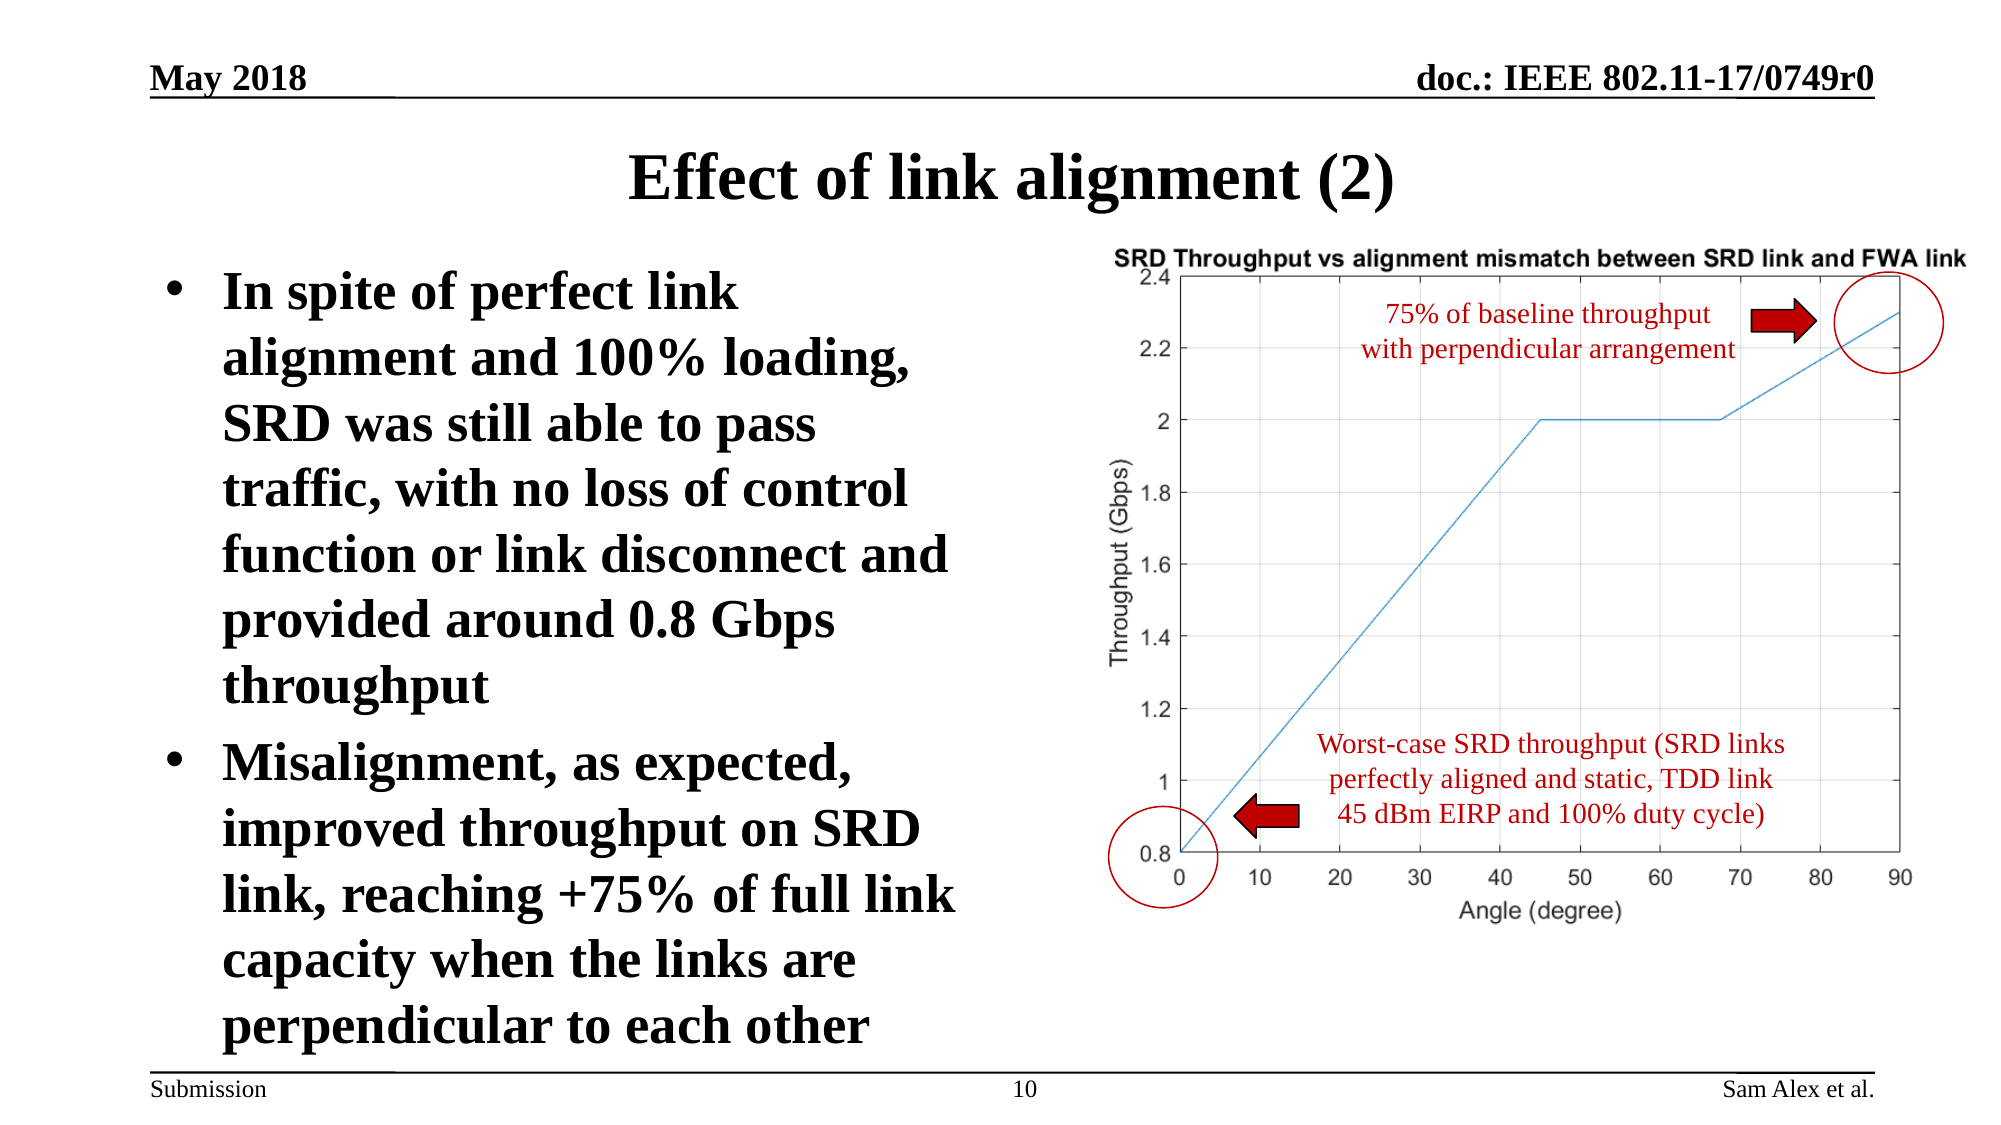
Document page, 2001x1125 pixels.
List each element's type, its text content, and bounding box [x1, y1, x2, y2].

picture [1059, 223, 1989, 931]
list In spite of perfect link alignment and 100% loading, SRD was still able to pass traffic, with no loss of control function or link disconnect and provided around 0.8 Gbps throughput Misalignment, as expected, improved throughput on SRD link, reaching +75% of full link capacity when the links are perpendicular to each other [149, 247, 984, 1073]
title Effect of link alignment (2) [149, 97, 1876, 248]
slide_number 10 [936, 1072, 1113, 1111]
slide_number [149, 59, 750, 98]
footer Sam Alex et al. [1169, 1072, 1876, 1111]
